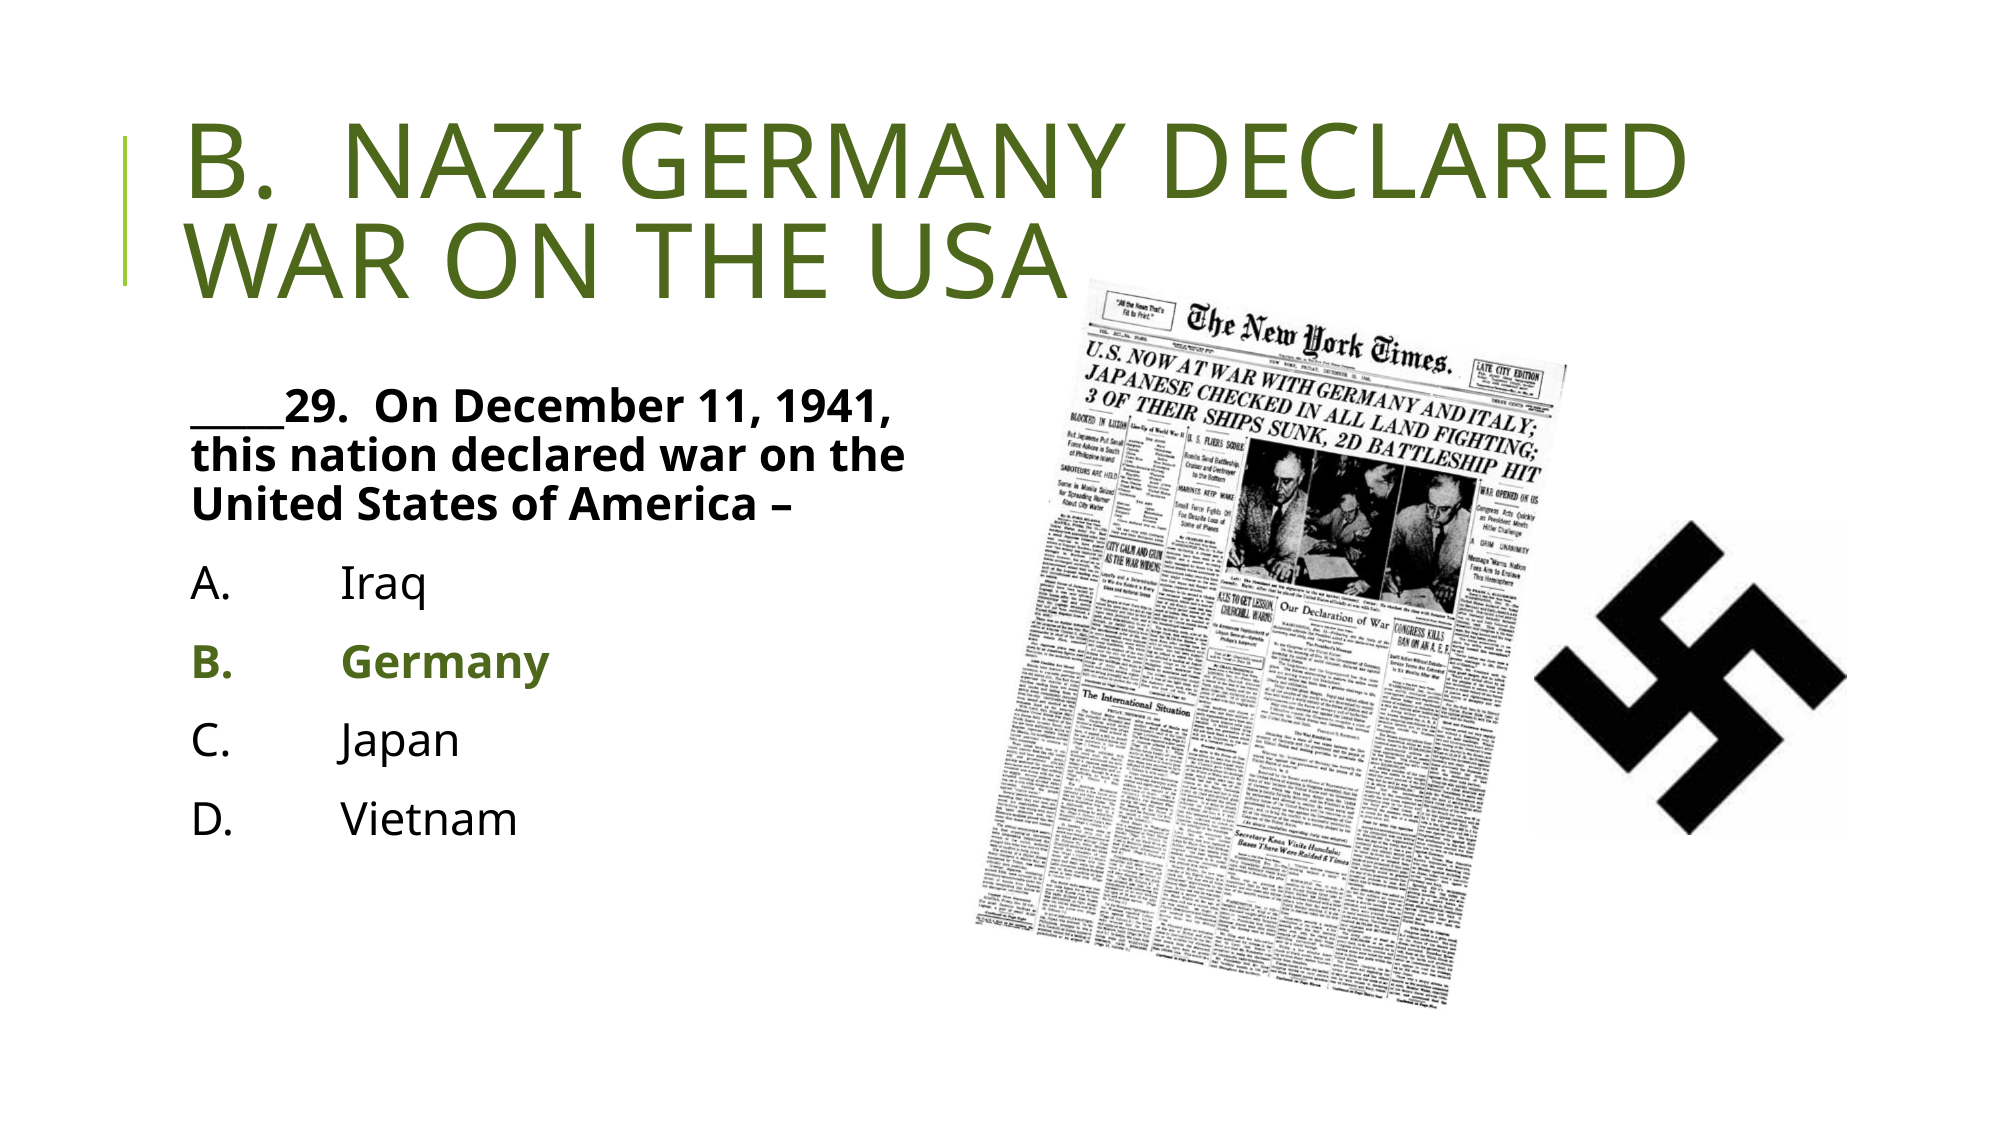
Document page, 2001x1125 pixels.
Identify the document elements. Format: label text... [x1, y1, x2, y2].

picture [1512, 355, 1847, 836]
list _____29. On December 11, 1941, this nation declared war on the United States of America – A. Iraq B. Germany C. Japan D. Vietnam [168, 375, 948, 1035]
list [1025, 315, 1512, 976]
picture [1083, 278, 1292, 315]
picture [1244, 976, 1455, 1014]
title B. Nazi Germany declared war on the USA [168, 96, 1763, 342]
picture [971, 633, 1025, 936]
